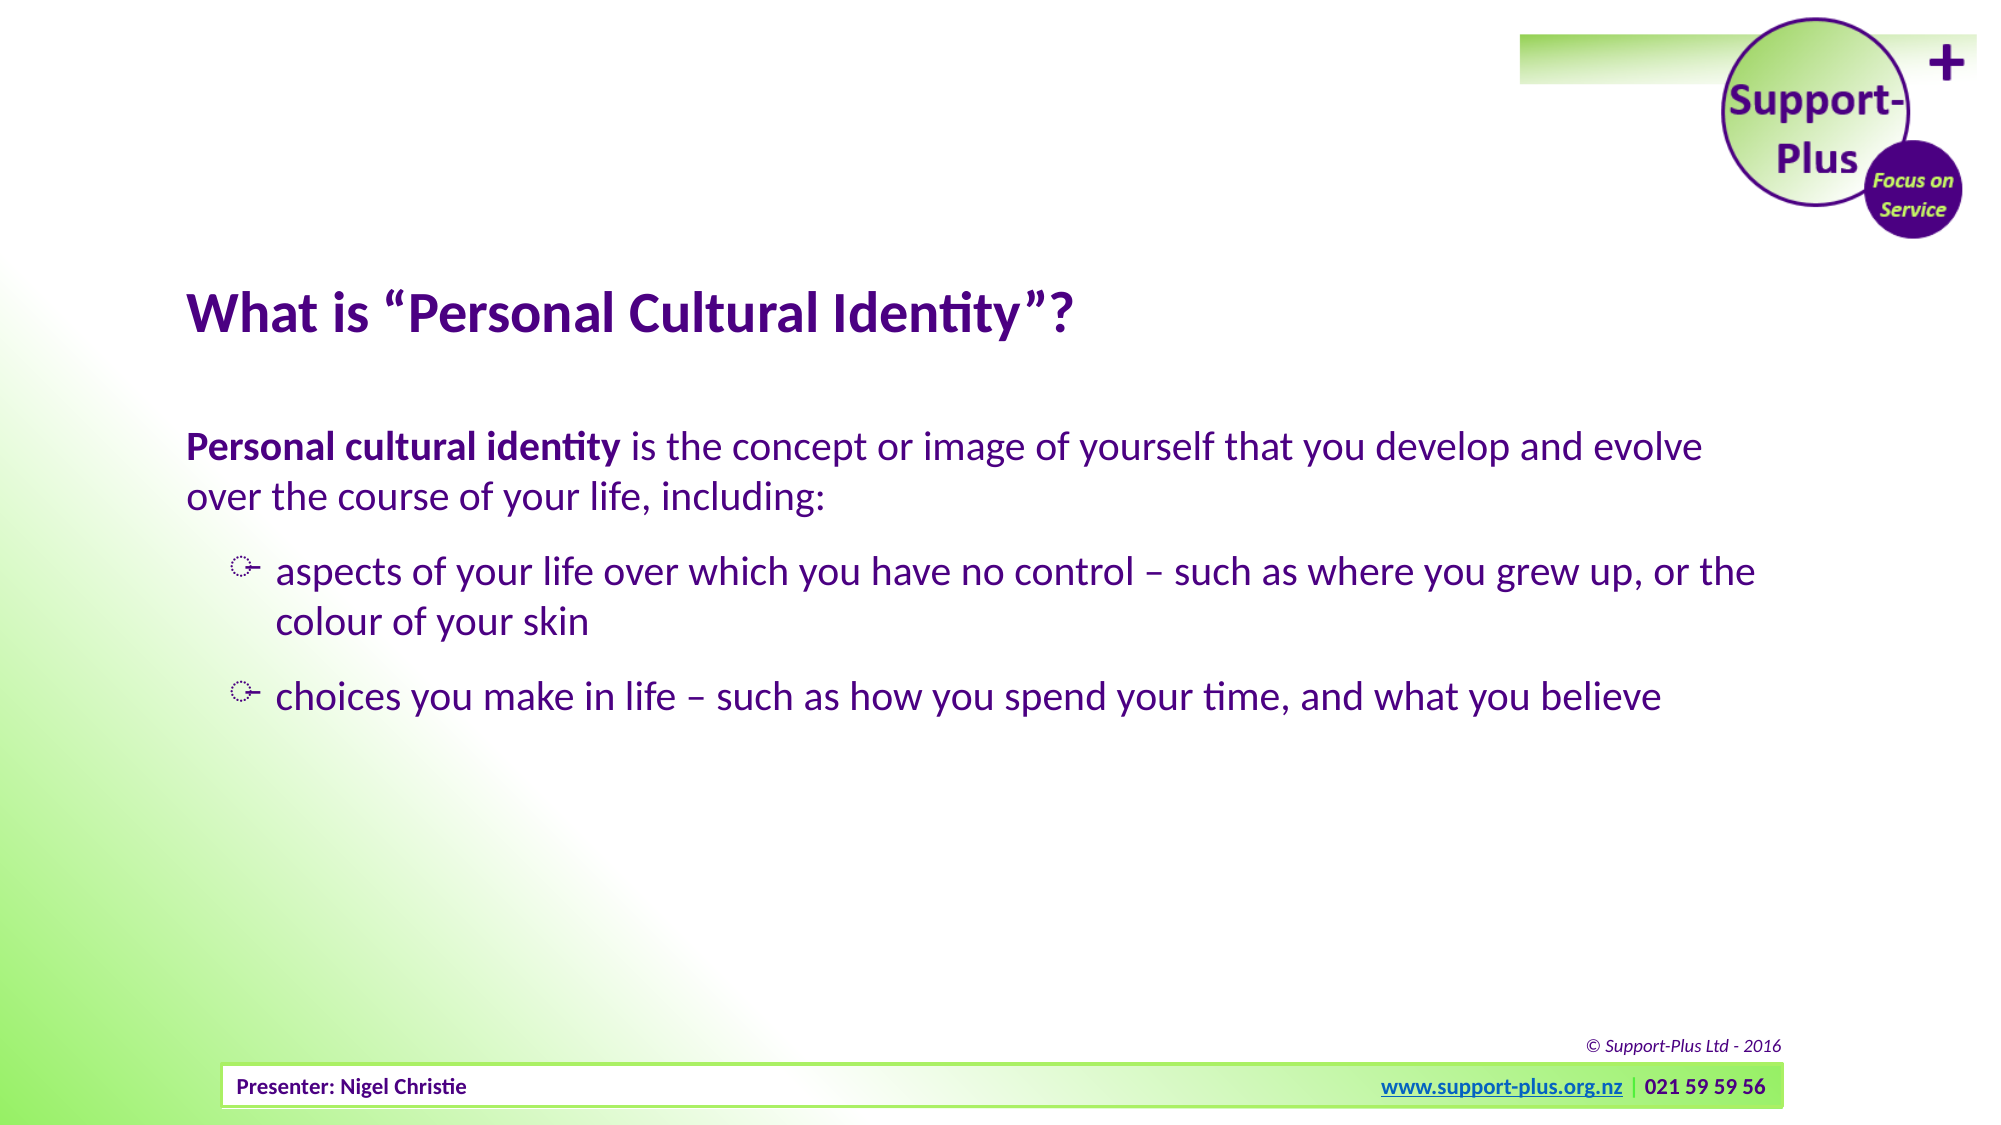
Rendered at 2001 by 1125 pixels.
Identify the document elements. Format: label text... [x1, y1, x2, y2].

picture [1514, 15, 1983, 246]
text_box © Support-Plus Ltd - 2016 [1570, 1026, 1819, 1064]
text_box What is “Personal Cultural Identity”? Personal cultural identity is the concept or image of yourself that you develop and evolve over the course of your life, including: aspects of your life over which you have no control – such as where you grew up, or the colour of your skin choices you make in life – such as how you spend your time, and what you believe [171, 266, 1800, 727]
text_box Presenter: Nigel Christie www.support-plus.org.nz | 021 59 59 56 [221, 1063, 1783, 1107]
